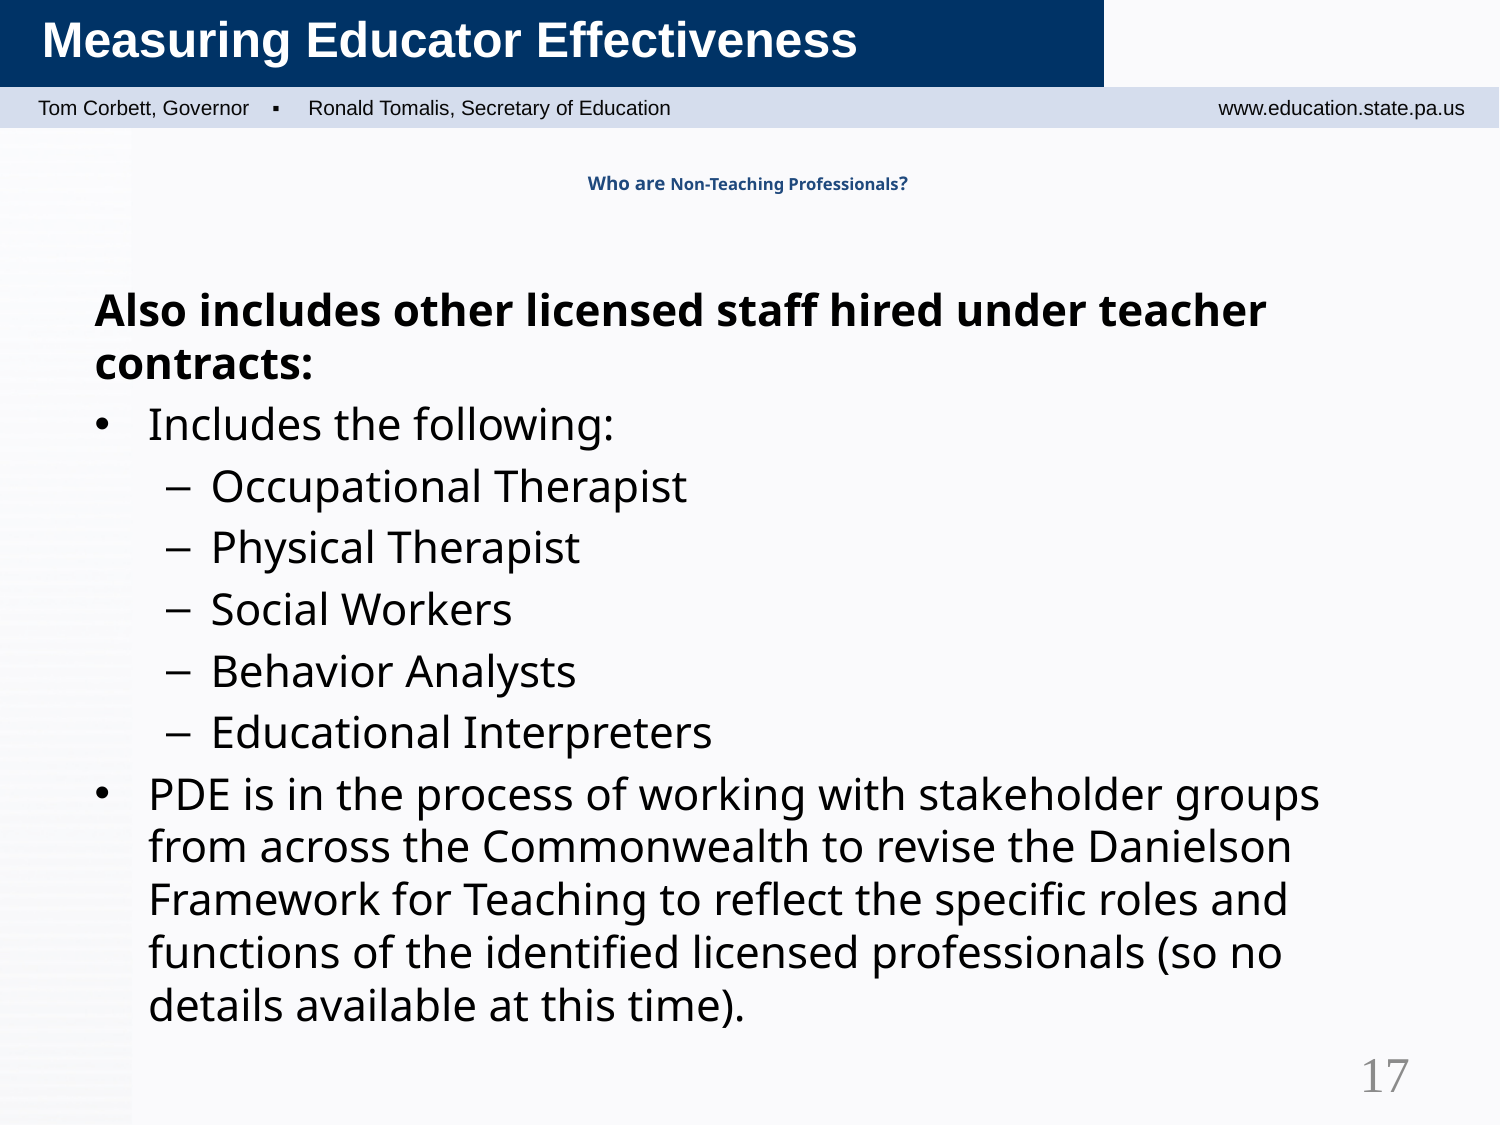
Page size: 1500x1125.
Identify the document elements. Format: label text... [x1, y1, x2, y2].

picture [0, 0, 1500, 1125]
list Also includes other licensed staff hired under teacher contracts: Includes the following: Occupational Therapist Physical Therapist Social Workers Behavior Analysts Educational Interpreters PDE is in the process of working with stakeholder groups from across the Commonwealth to revise the Danielson Framework for Teaching to reflect the specific roles and functions of the identified licensed professionals (so no details available at this time). [79, 275, 1417, 1041]
slide_number 17 [1074, 1042, 1425, 1103]
title Who are Non-Teaching Professionals? [90, 129, 1406, 220]
